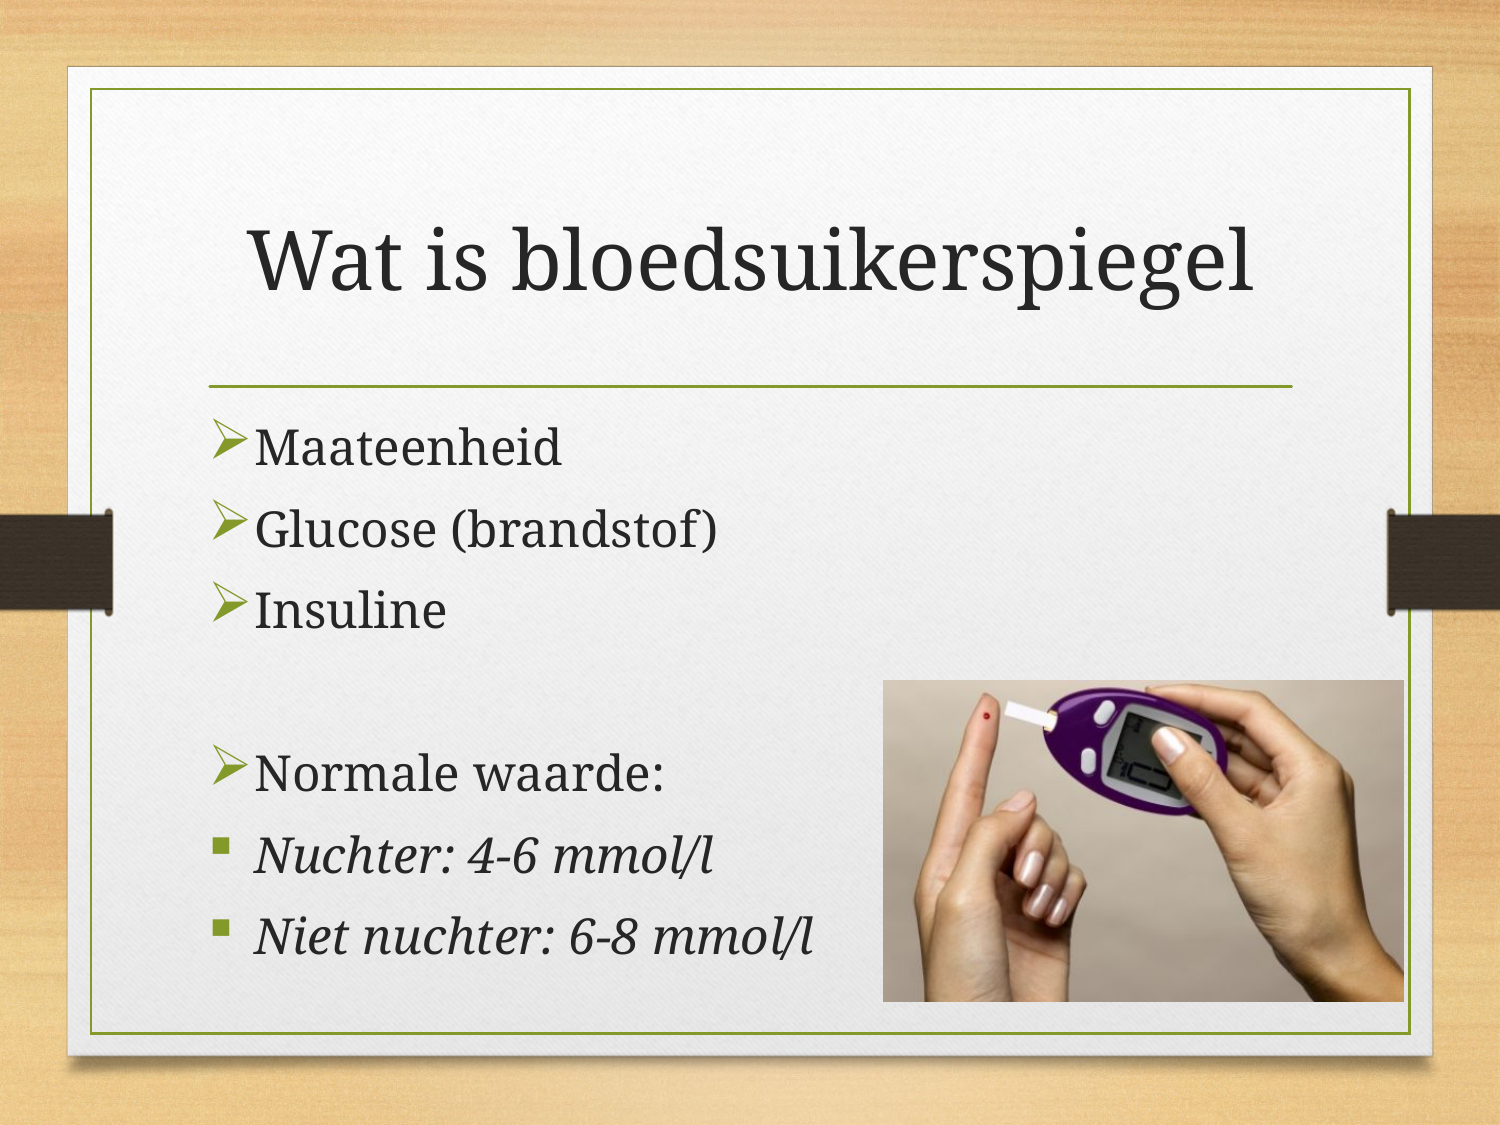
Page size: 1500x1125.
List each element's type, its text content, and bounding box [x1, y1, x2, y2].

title Wat is bloedsuikerspiegel [193, 150, 1309, 365]
list Maateenheid Glucose (brandstof) Insuline Normale waarde: Nuchter: 4-6 mmol/l Niet nuchter: 6-8 mmol/l [193, 408, 1309, 974]
picture [0, 0, 1500, 1125]
